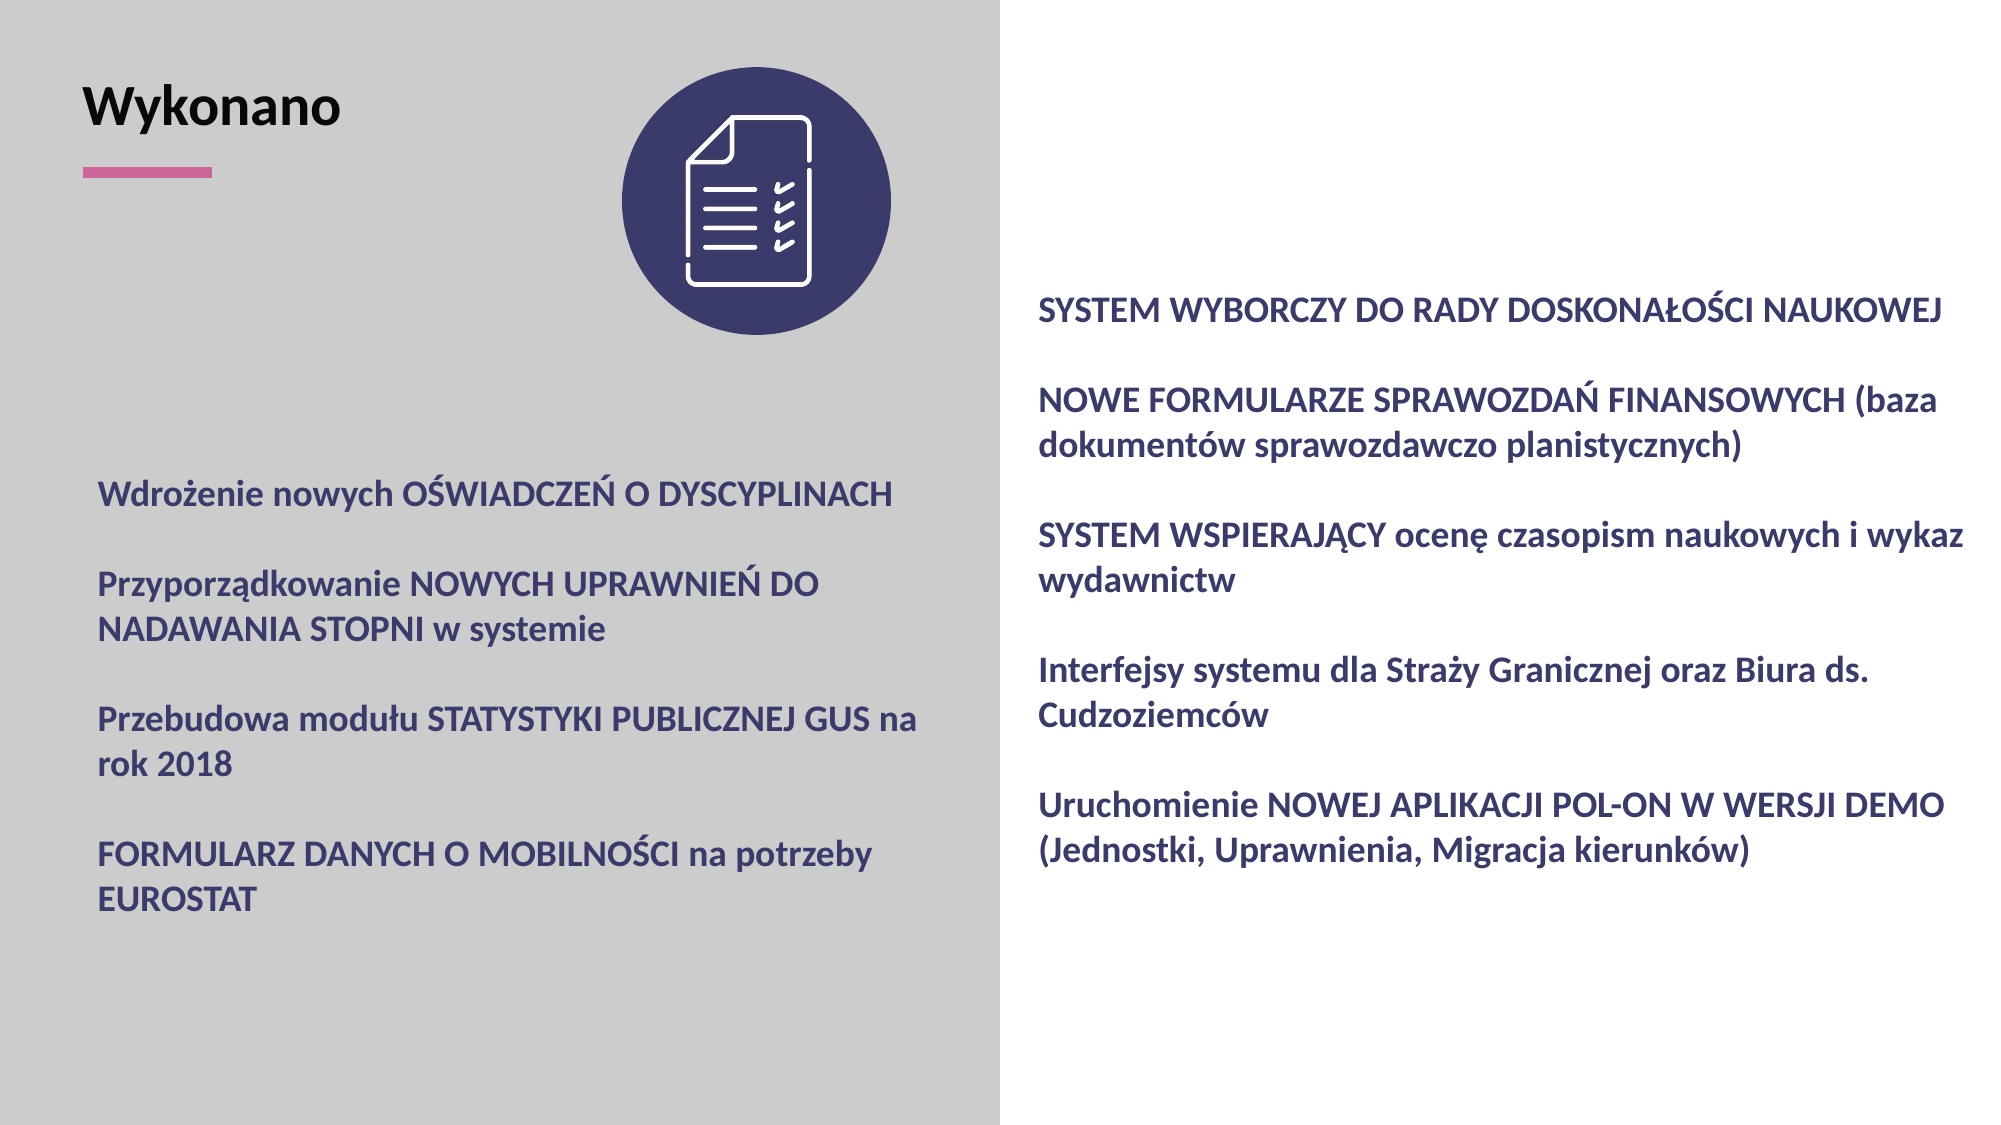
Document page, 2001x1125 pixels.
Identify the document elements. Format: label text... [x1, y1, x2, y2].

text_box SYSTEM WYBORCZY DO RADY DOSKONAŁOŚCI NAUKOWEJ NOWE FORMULARZE SPRAWOZDAŃ FINANSOWYCH (baza dokumentów sprawozdawczo planistycznych) SYSTEM WSPIERAJĄCY ocenę czasopism naukowych i wykaz wydawnictw Interfejsy systemu dla Straży Granicznej oraz Biura ds. Cudzoziemców Uruchomienie NOWEJ APLIKACJI POL-ON W WERSJI DEMO (Jednostki, Uprawnienia, Migracja kierunków) [1023, 232, 2000, 923]
title Wykonano [82, 33, 1898, 170]
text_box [621, 66, 892, 336]
text_box Wdrożenie nowych OŚWIADCZEŃ O DYSCYPLINACH Przyporządkowanie NOWYCH UPRAWNIEŃ DO NADAWANIA STOPNI w systemie Przebudowa modułu STATYSTYKI PUBLICZNEJ GUS na rok 2018 FORMULARZ DANYCH O MOBILNOŚCI na potrzeby EUROSTAT [82, 461, 941, 927]
